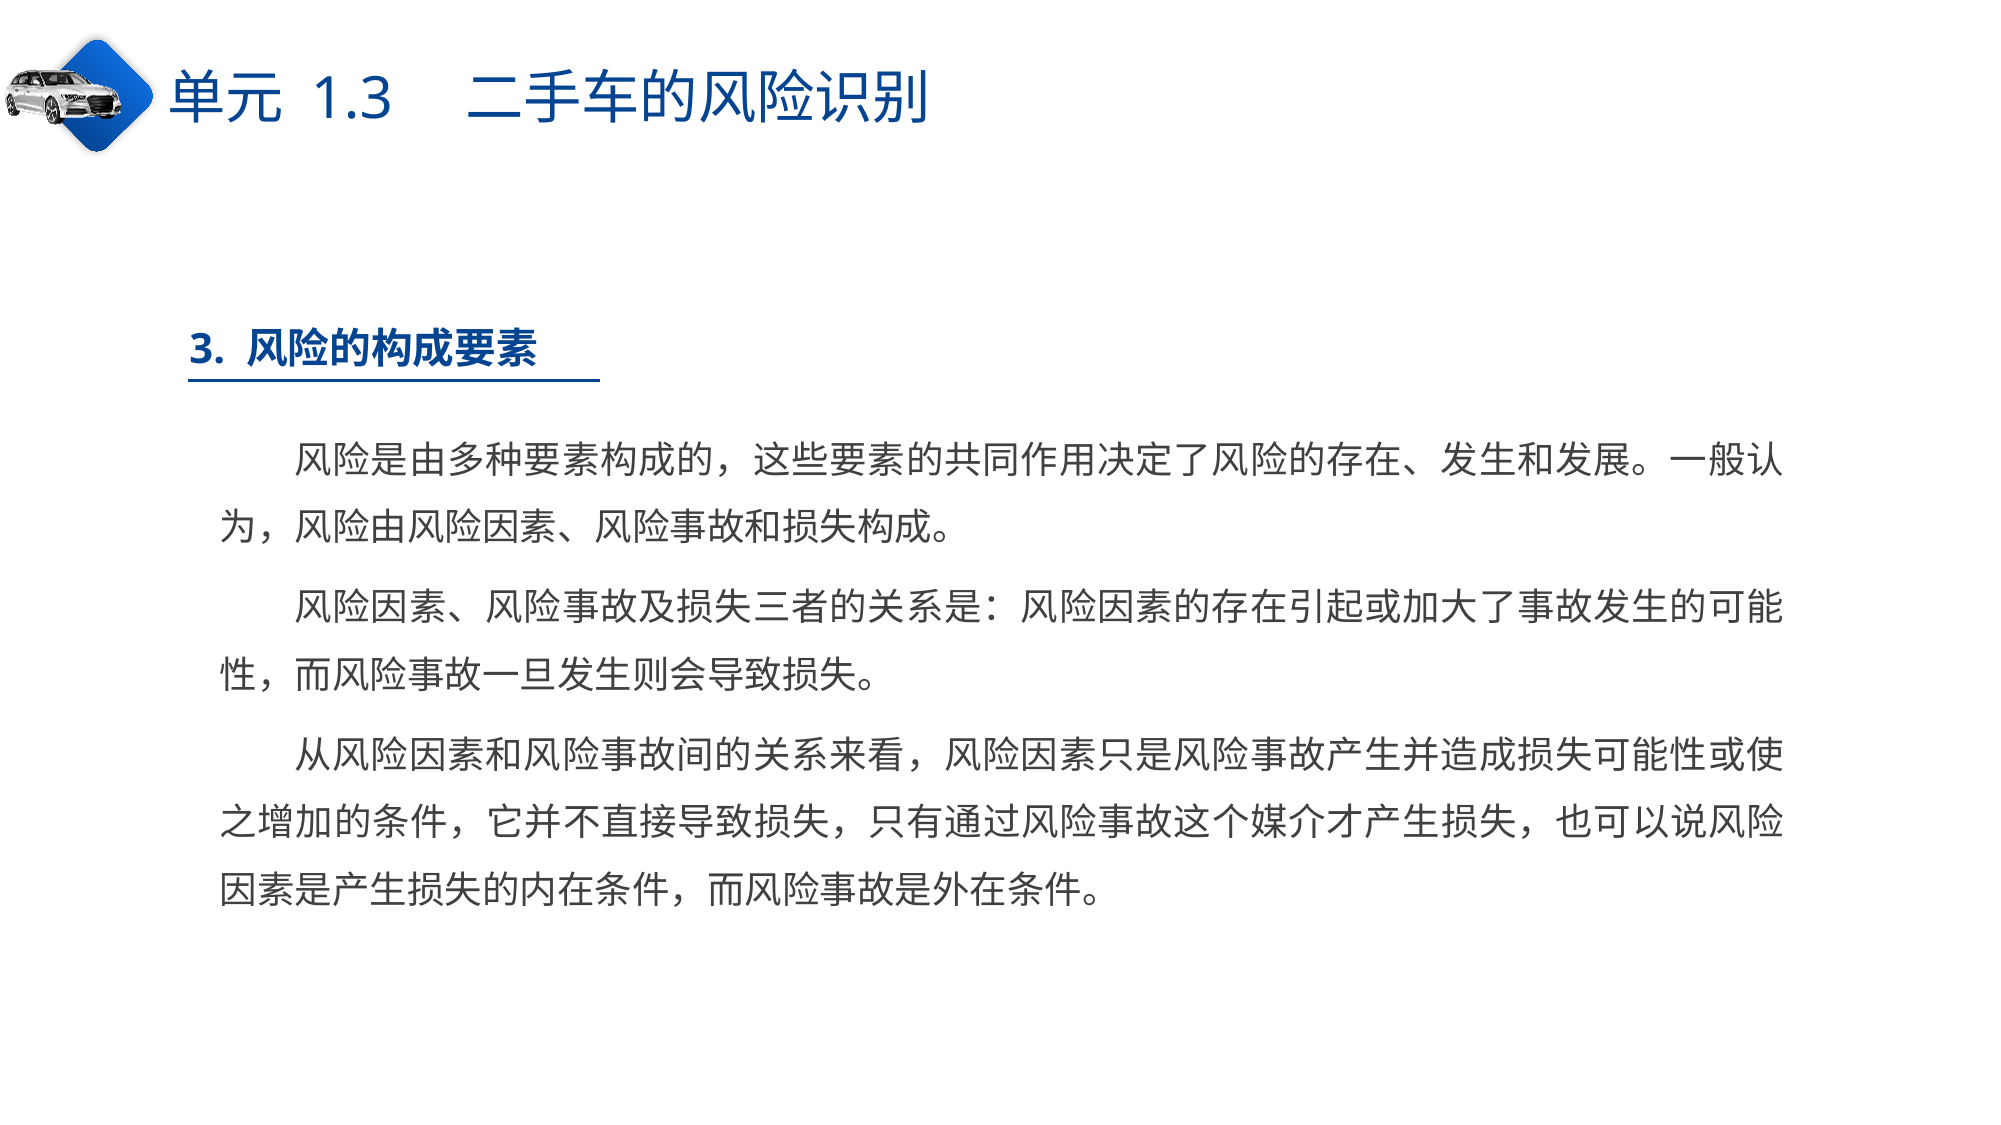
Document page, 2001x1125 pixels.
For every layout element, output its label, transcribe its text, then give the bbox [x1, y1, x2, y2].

text_box 风险是由多种要素构成的，这些要素的共同作用决定了风险的存在、发生和发展。一般认为，风险由风险因素、风险事故和损失构成。 风险因素、风险事故及损失三者的关系是：风险因素的存在引起或加大了事故发生的可能性，而风险事故一旦发生则会导致损失。 从风险因素和风险事故间的关系来看，风险因素只是风险事故产生并造成损失可能性或使之增加的条件，它并不直接导致损失，只有通过风险事故这个媒介才产生损失，也可以说风险因素是产生损失的内在条件，而风险事故是外在条件。 [204, 405, 1800, 918]
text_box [174, 314, 1330, 381]
picture [0, 31, 125, 157]
text_box 单元 1.3 二手车的风险识别 [152, 52, 946, 138]
